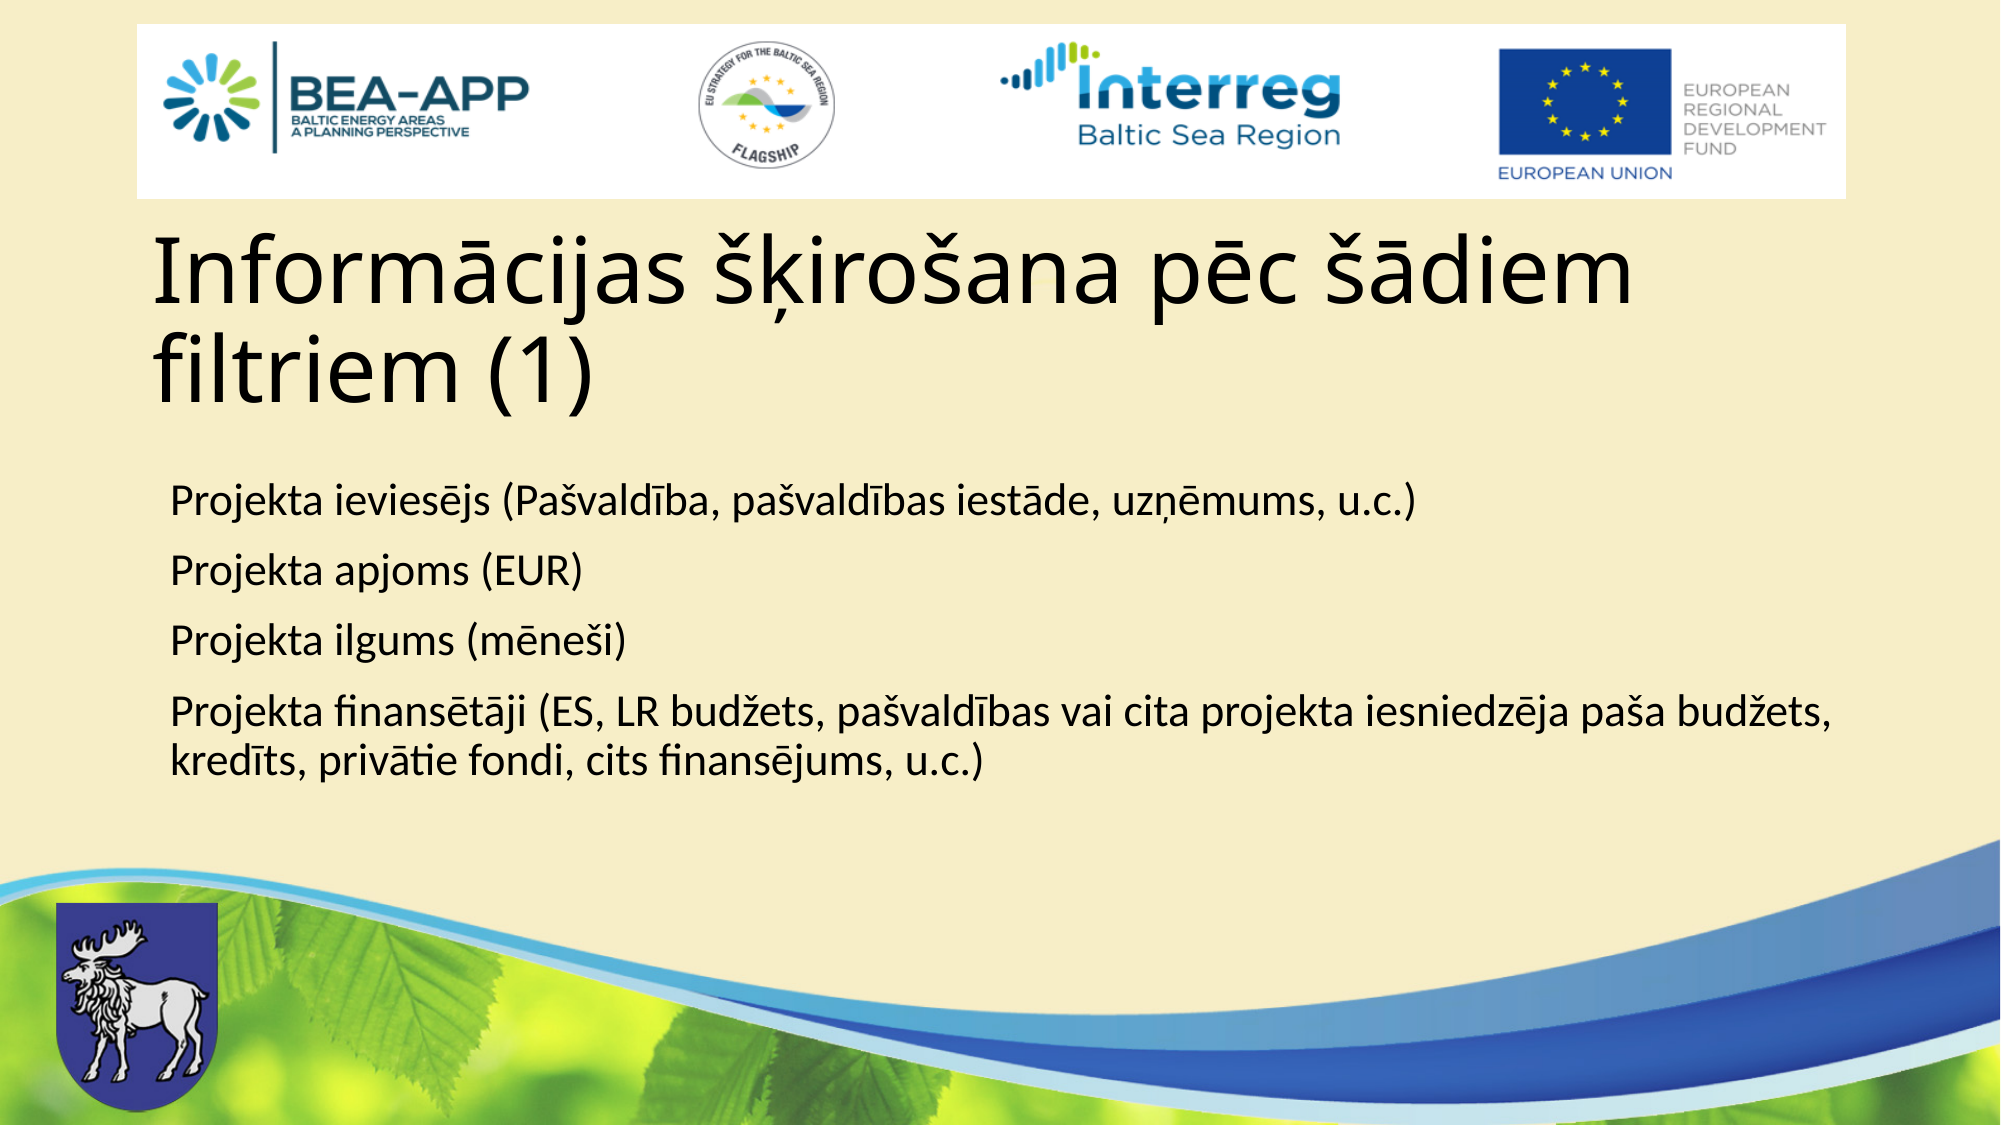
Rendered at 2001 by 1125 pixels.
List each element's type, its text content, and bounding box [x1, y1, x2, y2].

title Informācijas šķirošana pēc šādiem filtriem (1) [137, 214, 1863, 432]
picture [0, 0, 2001, 1125]
list Projekta ieviesējs (Pašvaldība, pašvaldības iestāde, uzņēmums, u.c.) Projekta apjoms (EUR) Projekta ilgums (mēneši) Projekta finansētāji (ES, LR budžets, pašvaldības vai cita projekta iesniedzēja paša budžets, kredīts, privātie fondi, cits finansējums, u.c.) [154, 468, 1880, 1125]
